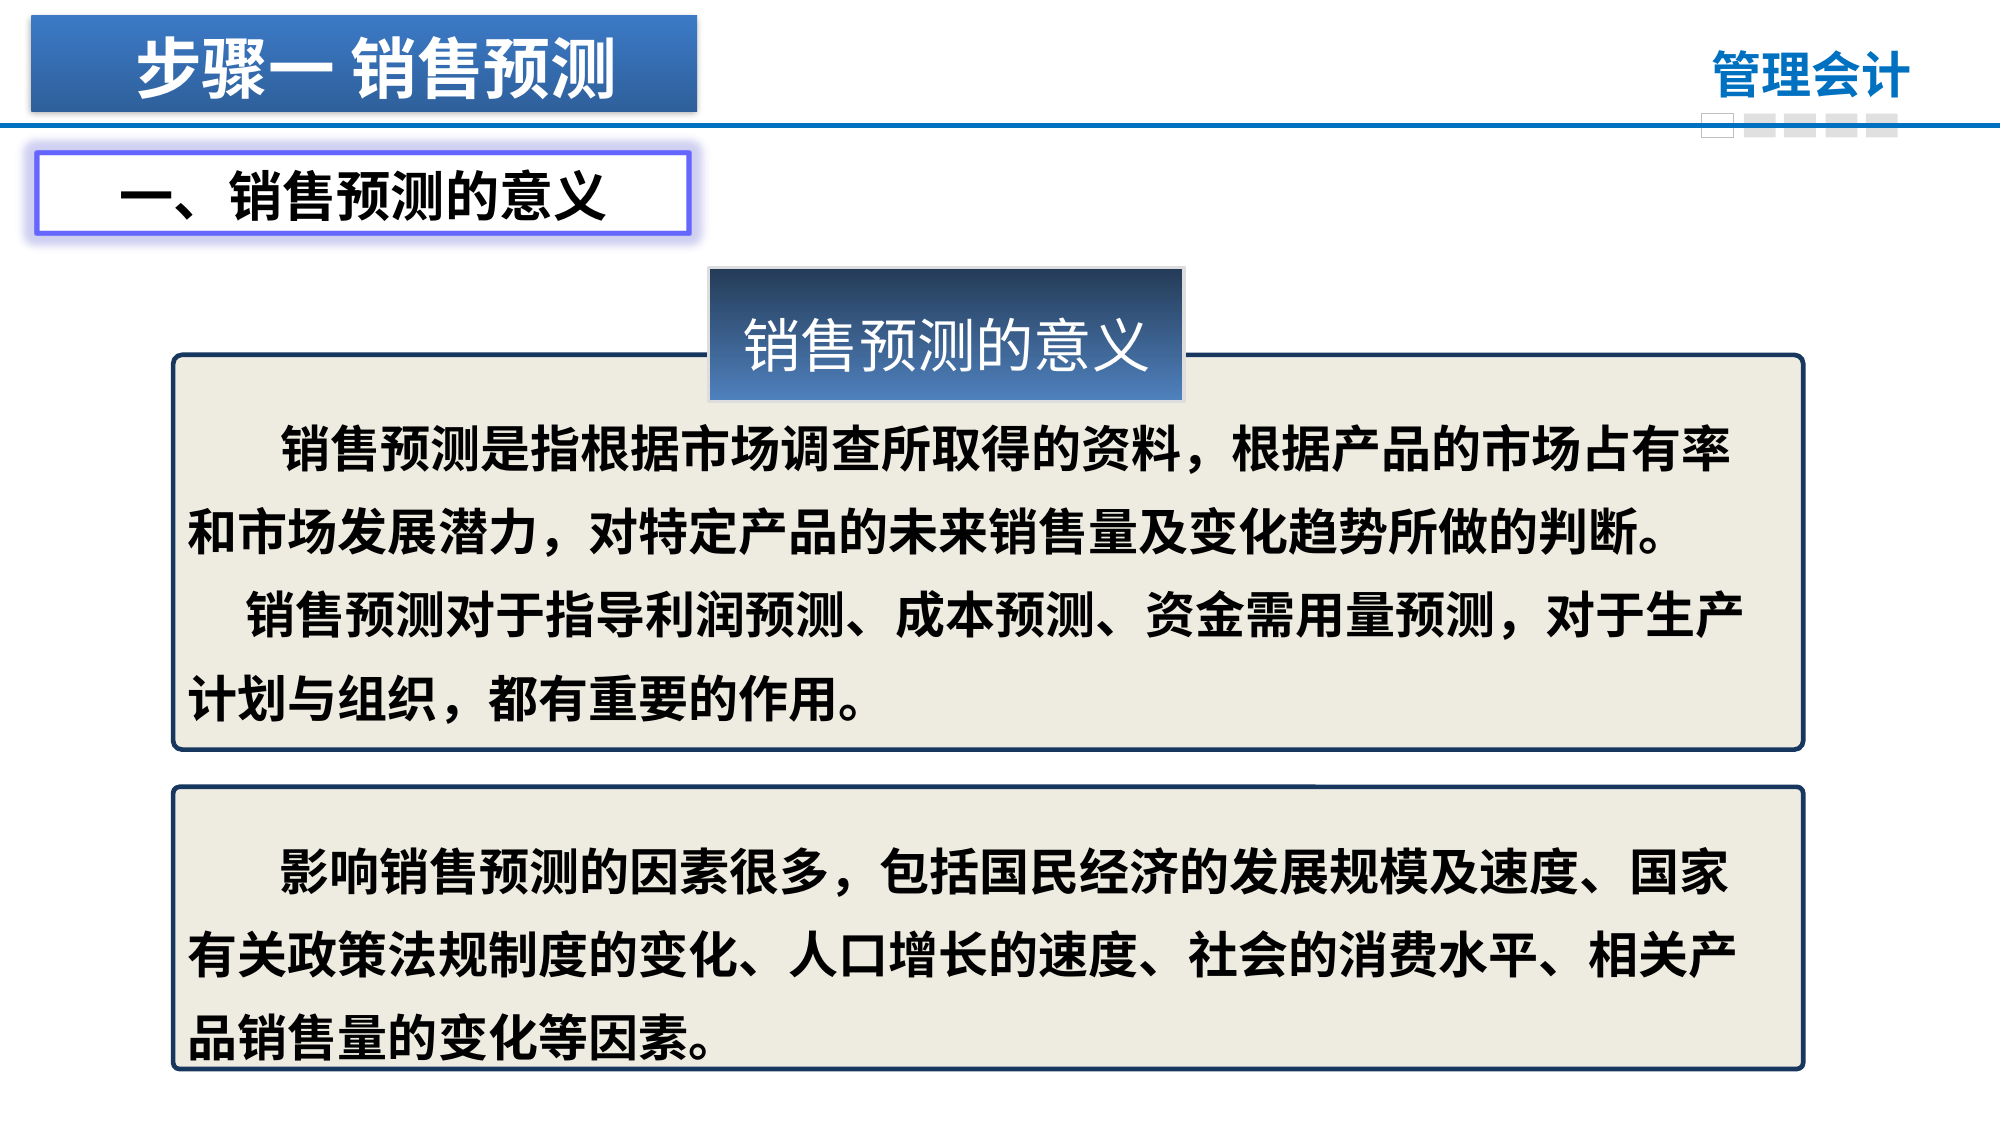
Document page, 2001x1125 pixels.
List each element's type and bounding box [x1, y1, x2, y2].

text_box [172, 786, 1804, 1070]
text_box [31, 14, 698, 117]
text_box [172, 266, 1804, 750]
text_box [7, 125, 719, 261]
